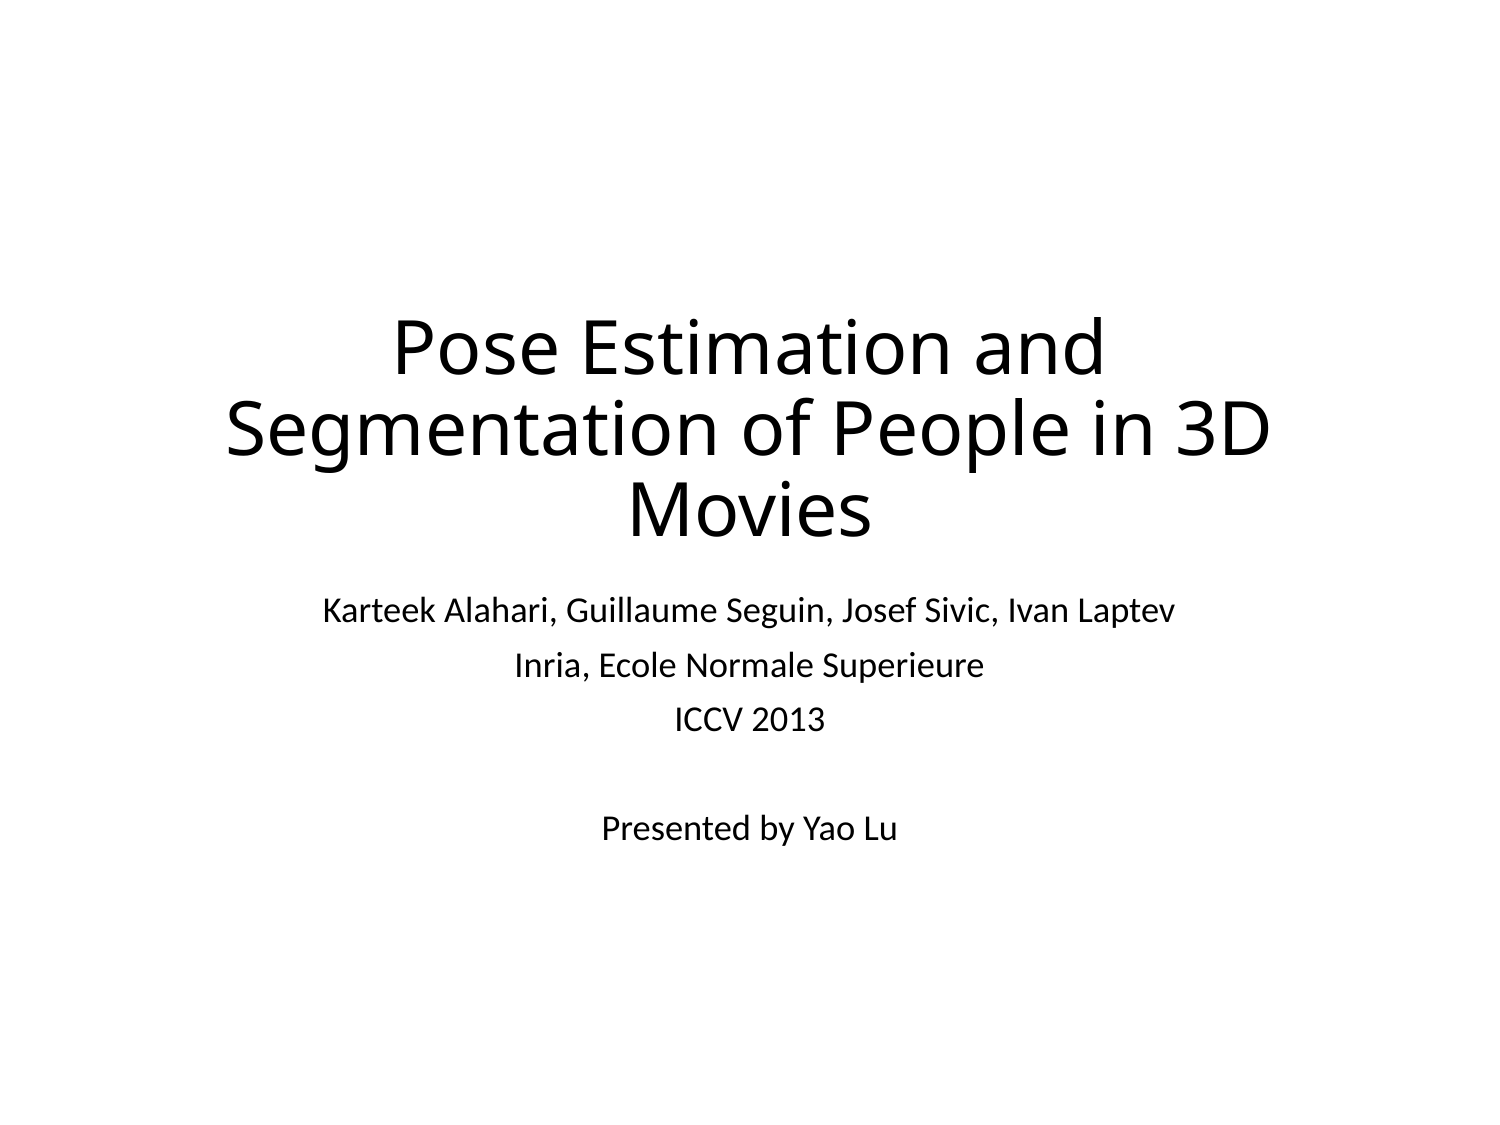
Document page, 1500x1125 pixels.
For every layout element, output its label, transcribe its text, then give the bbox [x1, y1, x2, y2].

title Pose Estimation and Segmentation of People in 3D Movies [187, 266, 1313, 561]
subtitle Karteek Alahari, Guillaume Seguin, Josef Sivic, Ivan Laptev Inria, Ecole Normale Superieure ICCV 2013 Presented by Yao Lu [187, 583, 1313, 859]
